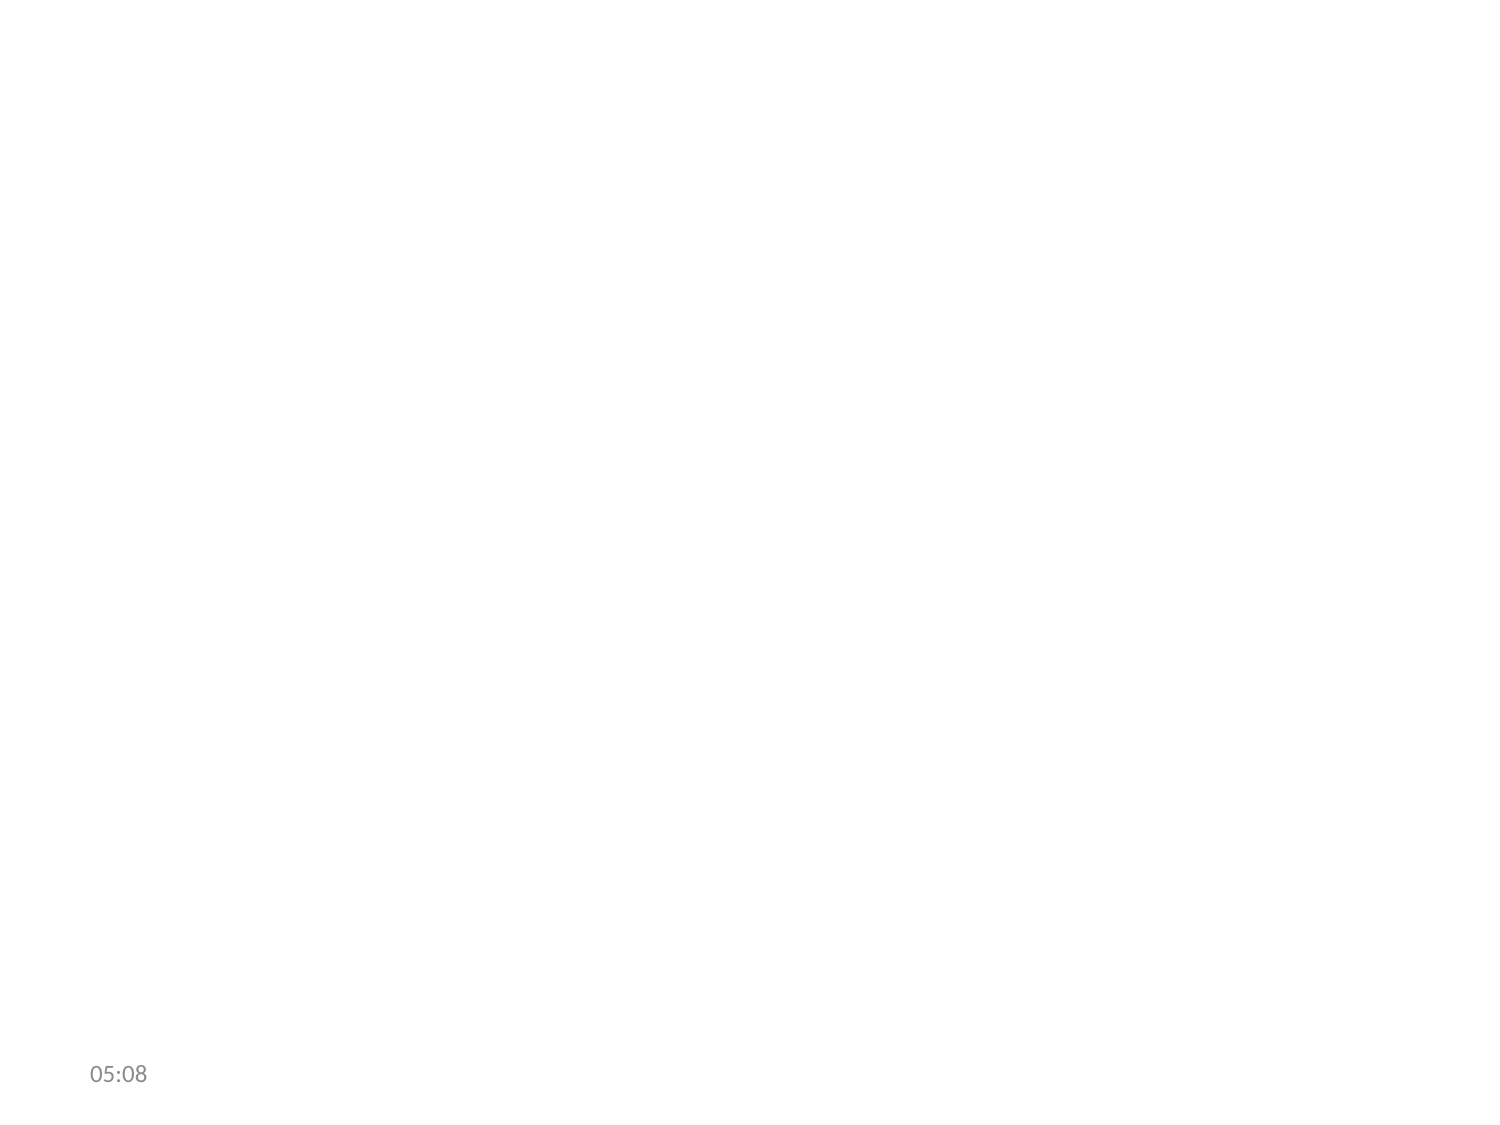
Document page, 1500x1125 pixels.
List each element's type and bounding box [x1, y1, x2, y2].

slide_number [75, 1042, 425, 1103]
